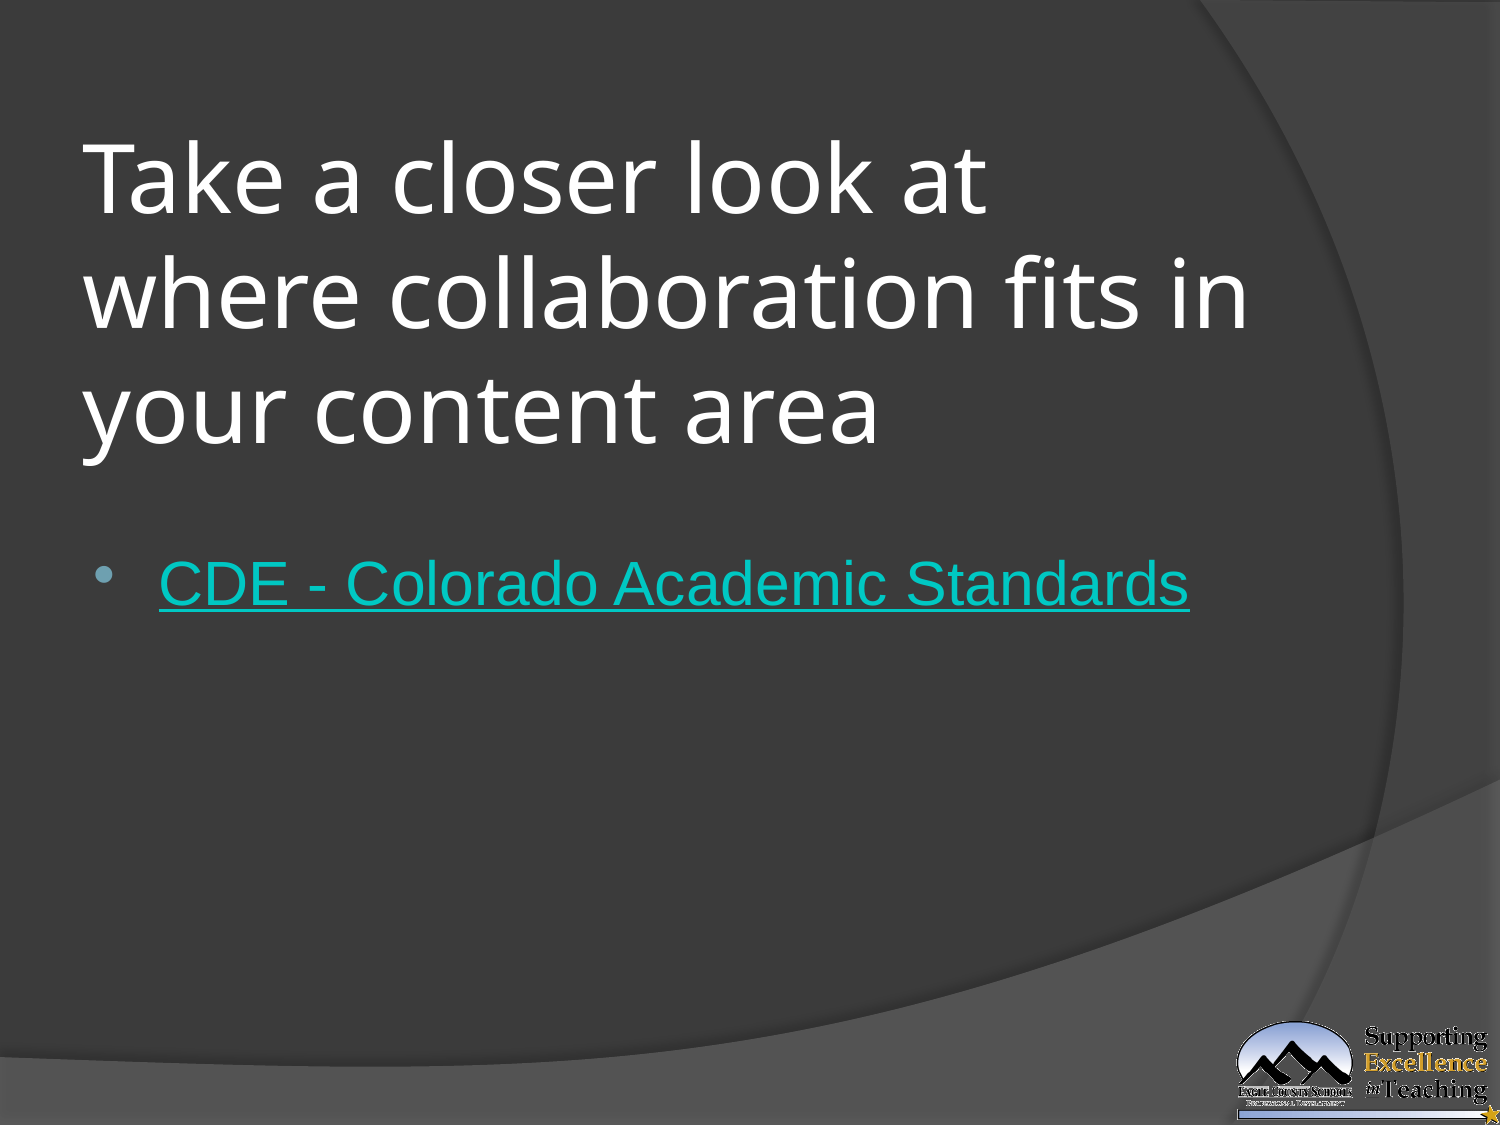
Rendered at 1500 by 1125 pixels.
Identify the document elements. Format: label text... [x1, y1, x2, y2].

picture [1236, 1020, 1500, 1125]
list CDE - Colorado Academic Standards [75, 535, 1300, 1005]
title Take a closer look at where collaboration fits in your content area [75, 45, 1300, 535]
